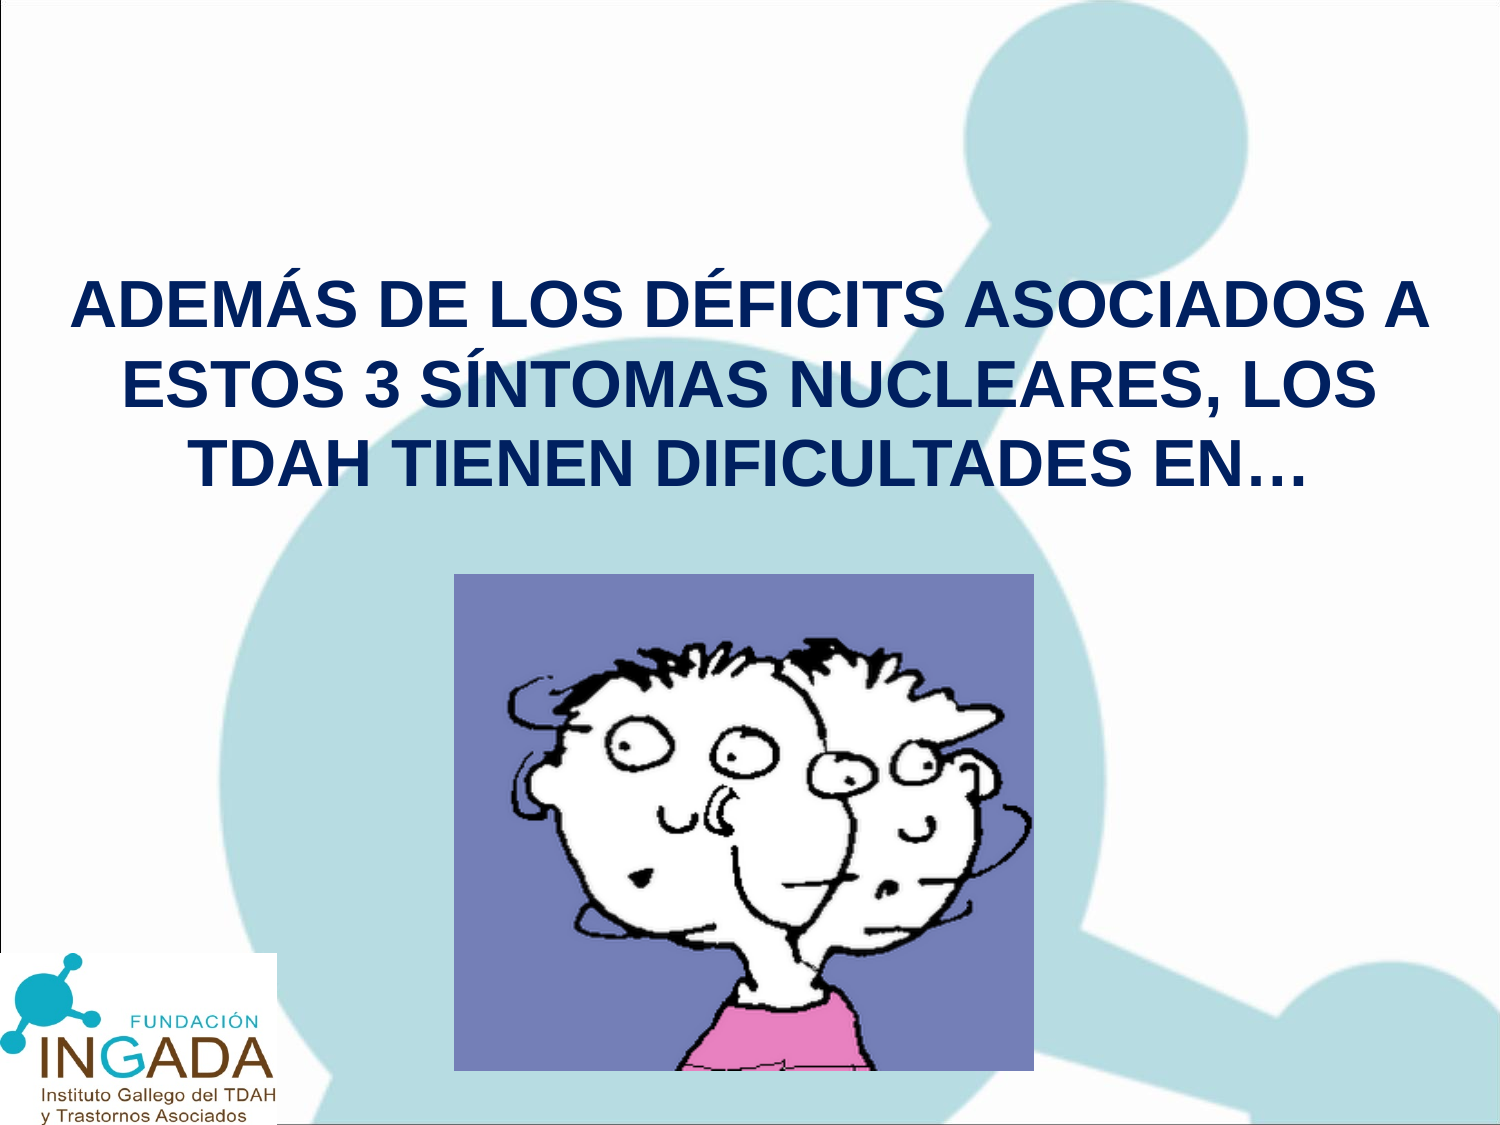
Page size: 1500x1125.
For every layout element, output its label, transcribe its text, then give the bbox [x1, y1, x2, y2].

picture [0, 0, 1500, 1125]
text_box ADEMÁS DE LOS DÉFICITS ASOCIADOS A ESTOS 3 SÍNTOMAS NUCLEARES, LOS TDAH TIENEN DIFICULTADES EN… [53, 207, 1447, 508]
